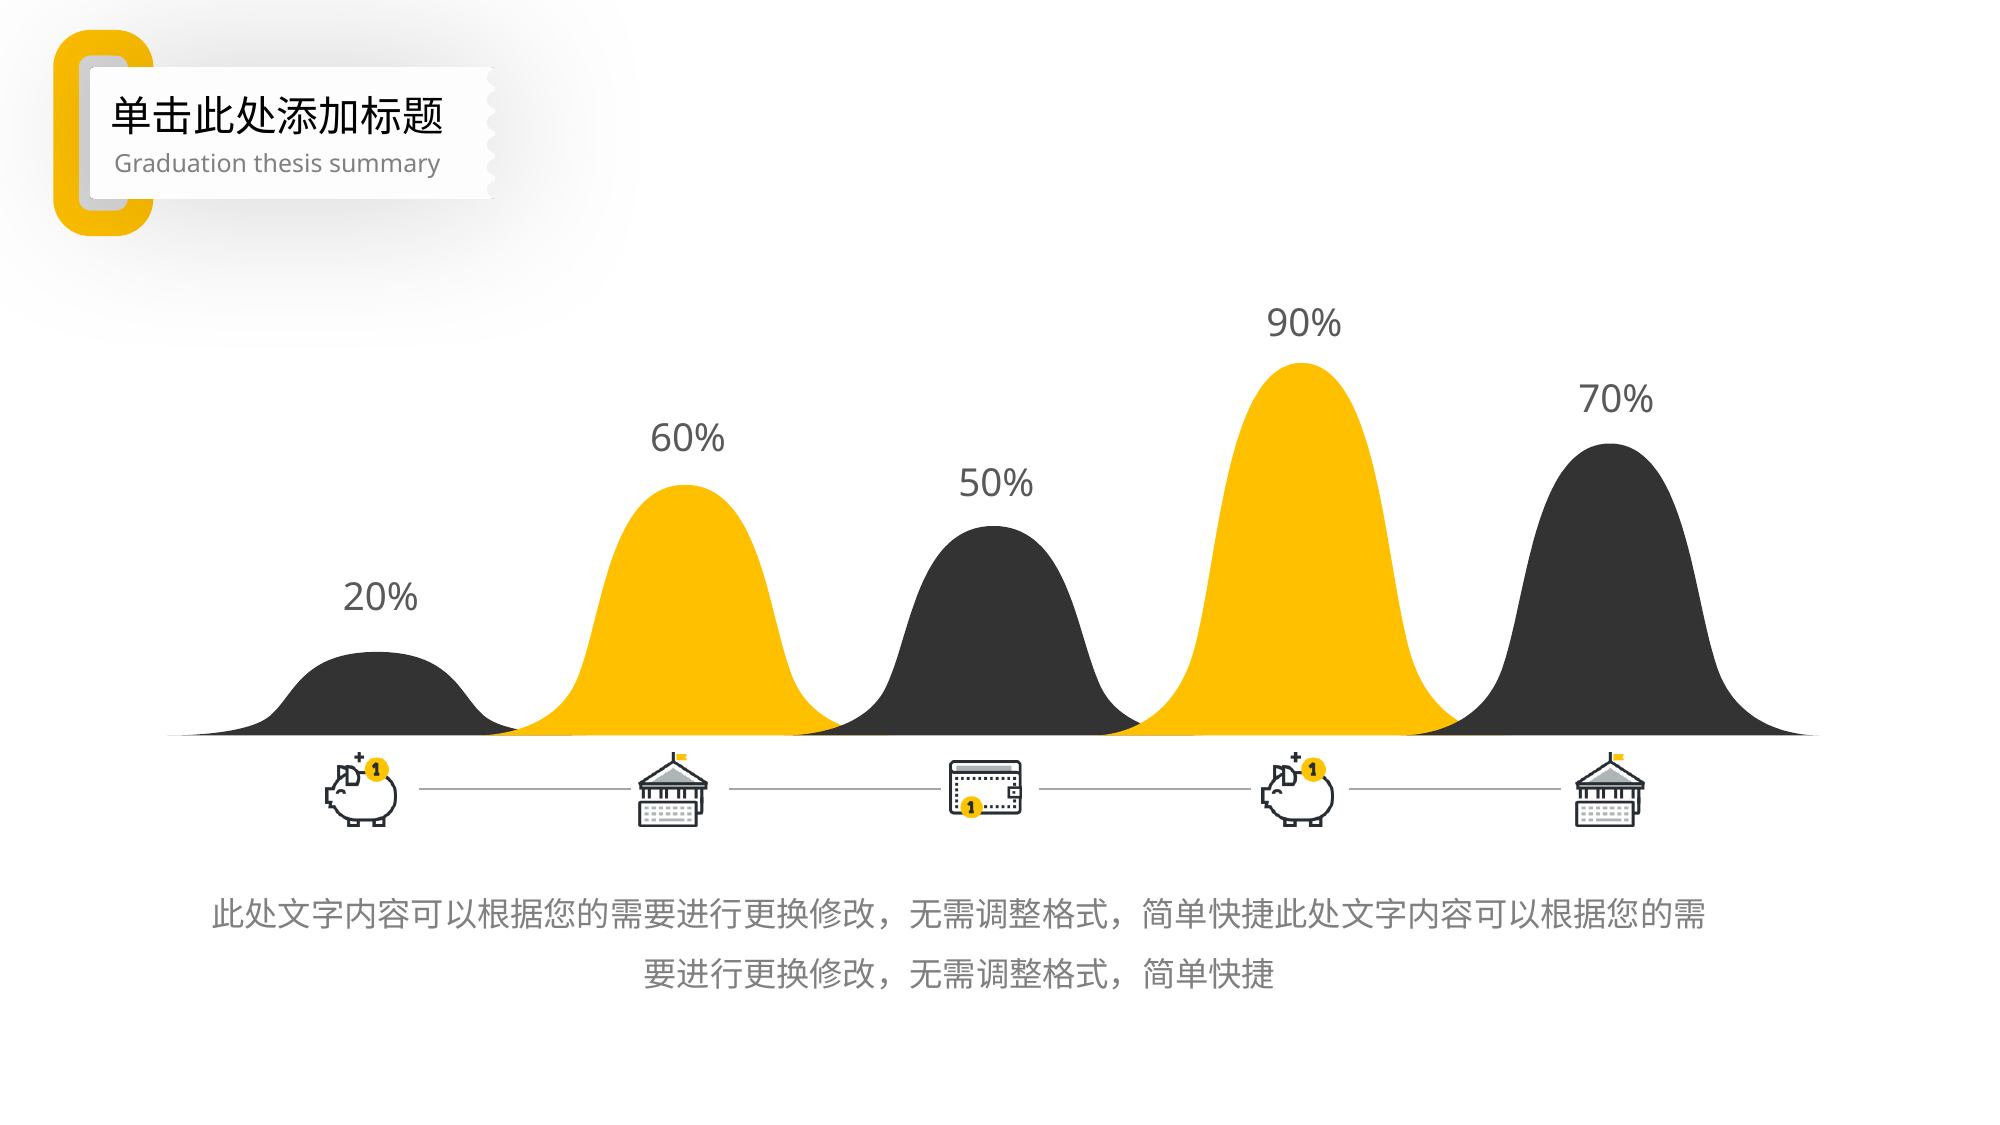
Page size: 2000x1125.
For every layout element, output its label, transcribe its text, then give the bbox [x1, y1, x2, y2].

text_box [167, 283, 1820, 827]
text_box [65, 42, 501, 224]
text_box 此处文字内容可以根据您的需要进行更换修改，无需调整格式，简单快捷此处文字内容可以根据您的需要进行更换修改，无需调整格式，简单快捷 [187, 865, 1733, 1001]
